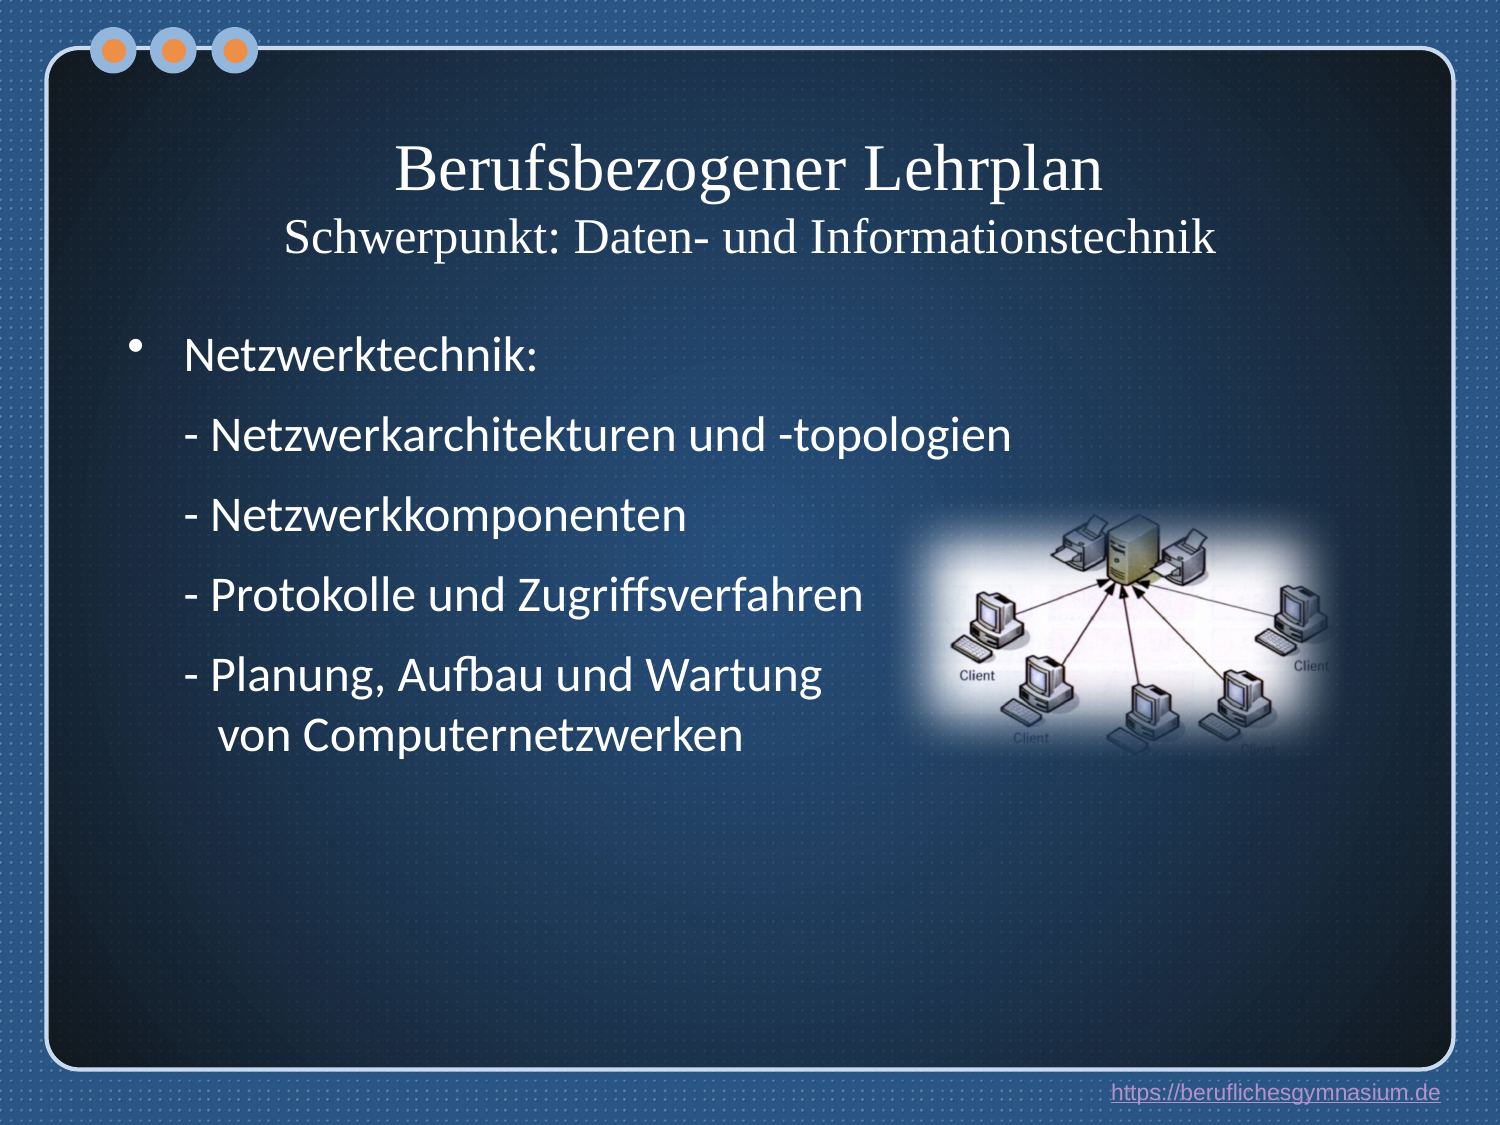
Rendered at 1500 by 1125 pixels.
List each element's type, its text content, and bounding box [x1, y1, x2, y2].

text_box Netzwerktechnik: - Netzwerkarchitekturen und -topologien - Netzwerkkomponenten - Protokolle und Zugriffsverfahren - Planung, Aufbau und Wartung von Computernetzwerken [112, 314, 1463, 988]
picture [879, 491, 1353, 767]
text_box Berufsbezogener Lehrplan Schwerpunkt: Daten- und Informationstechnik [112, 99, 1388, 288]
